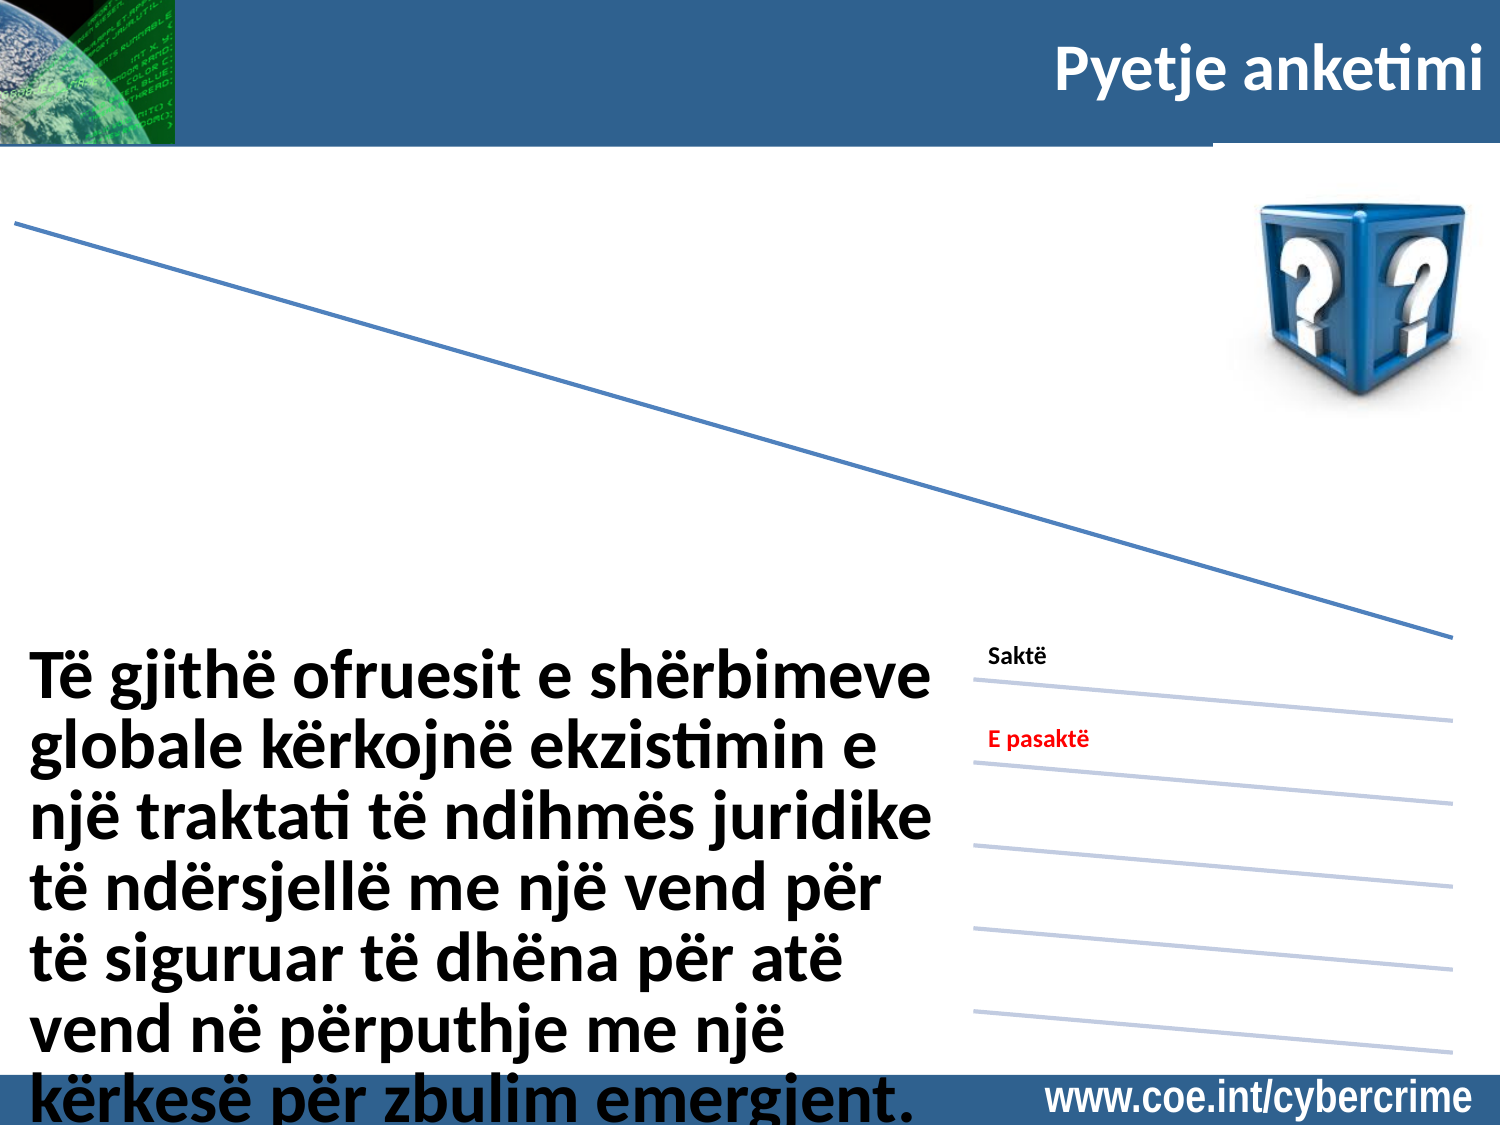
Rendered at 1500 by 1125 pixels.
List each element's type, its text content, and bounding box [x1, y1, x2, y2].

picture [1212, 142, 1500, 434]
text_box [14, 222, 1454, 1053]
text_box Pyetje anketimi [177, 0, 1500, 149]
picture [0, 0, 175, 144]
text_box [0, 1073, 1030, 1125]
text_box www.coe.int/cybercrime [1030, 1059, 1500, 1125]
